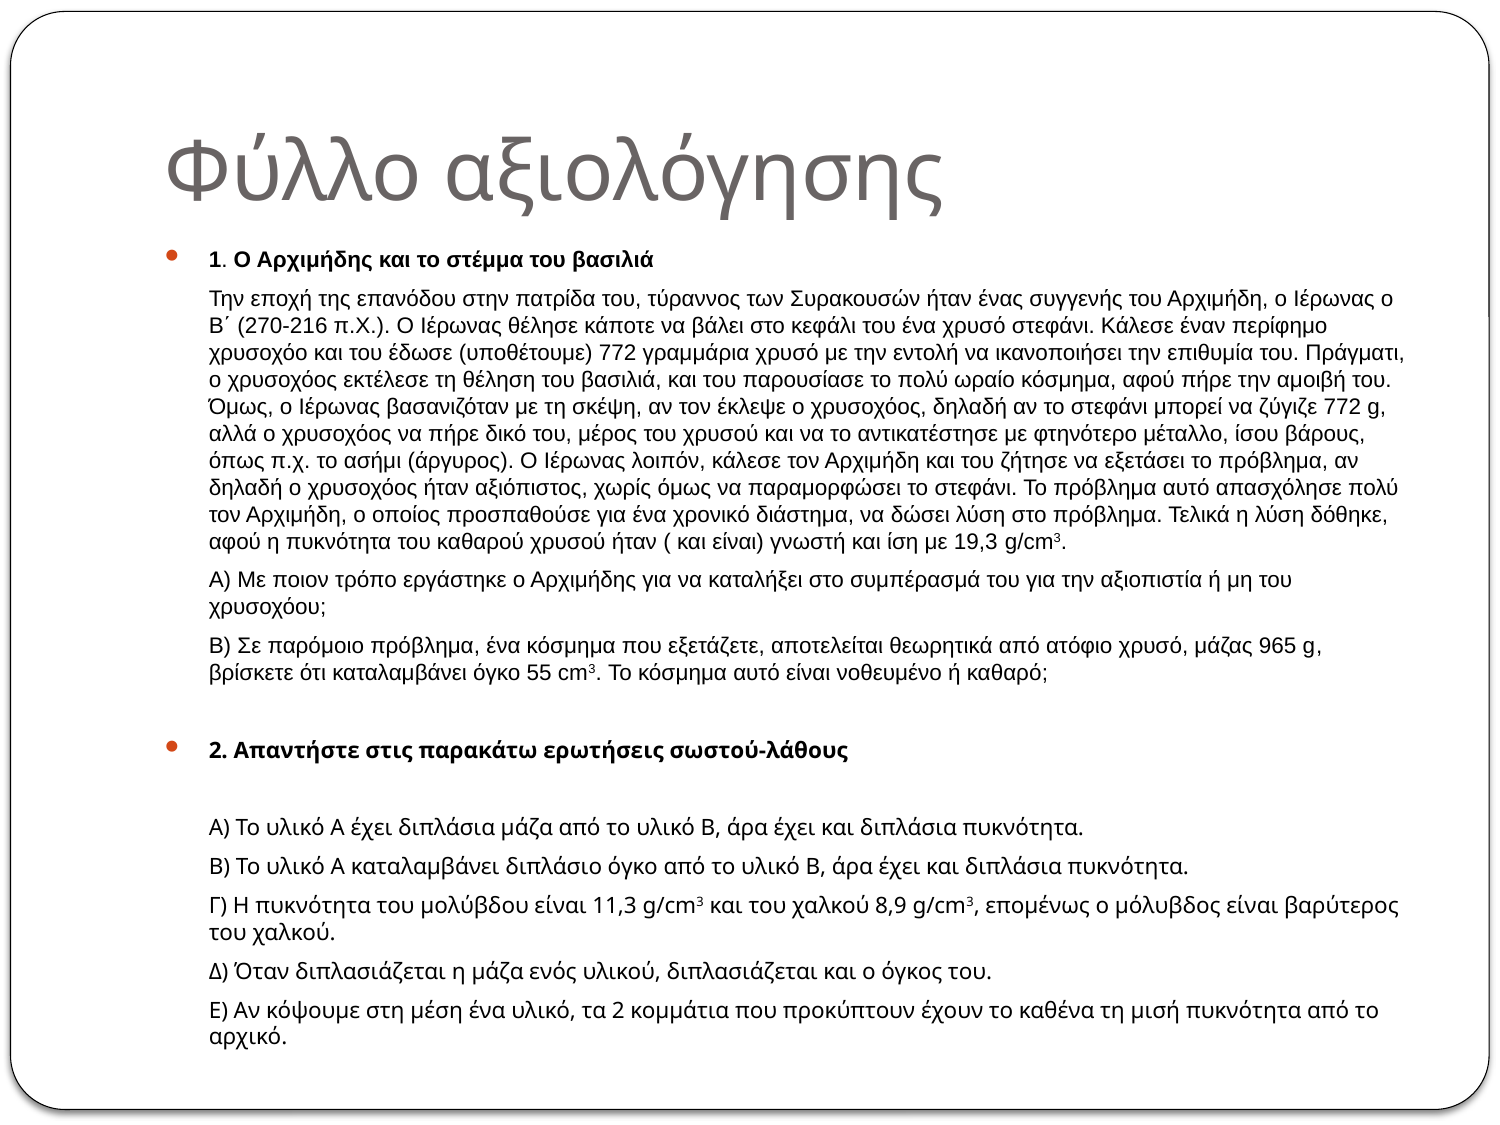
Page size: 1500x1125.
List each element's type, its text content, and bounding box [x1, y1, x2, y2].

list 1. Ο Αρχιμήδης και το στέμμα του βασιλιά Την εποχή της επανόδου στην πατρίδα του, τύραννος των Συρακουσών ήταν ένας συγγενής του Αρχιμήδη, ο Ιέρωνας ο Β΄ (270-216 π.Χ.). Ο Ιέρωνας θέλησε κάποτε να βάλει στο κεφάλι του ένα χρυσό στεφάνι. Κάλεσε έναν περίφημο χρυσοχόο και του έδωσε (υποθέτουμε) 772 γραμμάρια χρυσό με την εντολή να ικανοποιήσει την επιθυμία του. Πράγματι, ο χρυσοχόος εκτέλεσε τη θέληση του βασιλιά, και του παρουσίασε το πολύ ωραίο κόσμημα, αφού πήρε την αμοιβή του. Όμως, ο Ιέρωνας βασανιζόταν με τη σκέψη, αν τον έκλεψε ο χρυσοχόος, δηλαδή αν το στεφάνι μπορεί να ζύγιζε 772 g, αλλά ο χρυσοχόος να πήρε δικό του, μέρος του χρυσού και να το αντικατέστησε με φτηνότερο μέταλλο, ίσου βάρους, όπως π.χ. το ασήμι (άργυρος). Ο Ιέρωνας λοιπόν, κάλεσε τον Αρχιμήδη και του ζήτησε να εξετάσει το πρόβλημα, αν δηλαδή ο χρυσοχόος ήταν αξιόπιστος, χωρίς όμως να παραμορφώσει το στεφάνι. Το πρόβλημα αυτό απασχόλησε πολύ τον Αρχιμήδη, ο οποίος προσπαθούσε για ένα χρονικό διάστημα, να δώσει λύση στο πρόβλημα. Τελικά η λύση δόθηκε, αφού η πυκνότητα του καθαρού χρυσού ήταν ( και είναι) γνωστή και ίση με 19,3 g/cm3. Α) Με ποιον τρόπο εργάστηκε ο Αρχιμήδης για να καταλήξει στο συμπέρασμά του για την αξιοπιστία ή μη του χρυσοχόου; Β) Σε παρόμοιο πρόβλημα, ένα κόσμημα που εξετάζετε, αποτελείται θεωρητικά από ατόφιο χρυσό, μάζας 965 g, βρίσκετε ότι καταλαμβάνει όγκο 55 cm3. Το κόσμημα αυτό είναι νοθευμένο ή καθαρό; 2. Απαντήστε στις παρακάτω ερωτήσεις σωστού-λάθους Α) Το υλικό Α έχει διπλάσια μάζα από το υλικό Β, άρα έχει και διπλάσια πυκνότητα. Β) Το υλικό Α καταλαμβάνει διπλάσιο όγκο από το υλικό Β, άρα έχει και διπλάσια πυκνότητα. Γ) Η πυκνότητα του μολύβδου είναι 11,3 g/cm3 και του χαλκού 8,9 g/cm3, επομένως ο μόλυβδος είναι βαρύτερος του χαλκού. Δ) Όταν διπλασιάζεται η μάζα ενός υλικού, διπλασιάζεται και ο όγκος του. Ε) Αν κόψουμε στη μέση ένα υλικό, τα 2 κομμάτια που προκύπτουν έχουν το καθένα τη μισή πυκνότητα από το αρχικό. [150, 237, 1425, 1063]
title Φύλλο αξιολόγησης [150, 45, 1425, 233]
